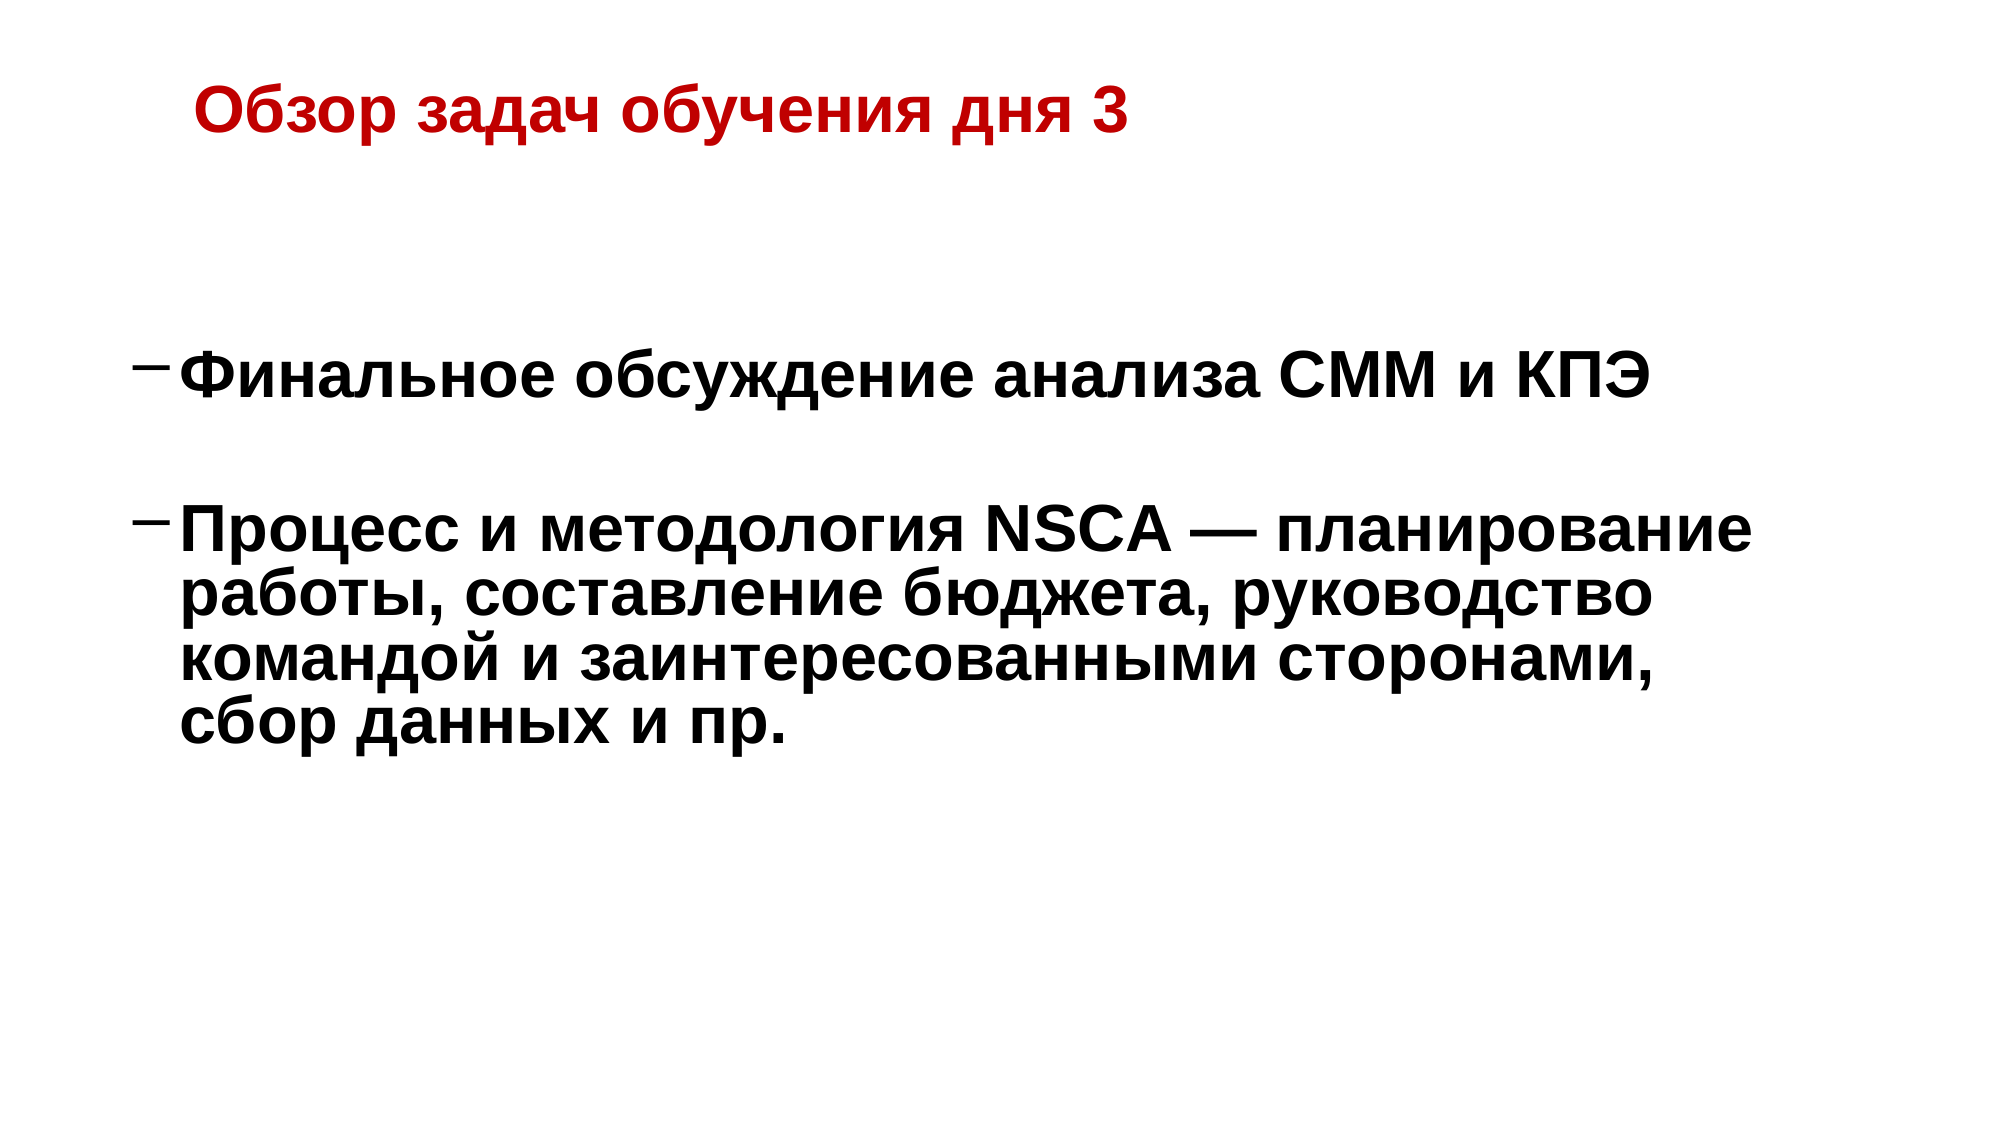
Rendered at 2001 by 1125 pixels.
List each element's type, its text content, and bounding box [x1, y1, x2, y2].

text_box Обзор задач обучения дня 3 [168, 57, 1869, 154]
subtitle Финальное обсуждение анализа CMM и КПЭ Процесс и методология NSCA — планирование работы, составление бюджета, руководство командой и заинтересованными сторонами, сбор данных и пр. [42, 338, 1958, 1091]
